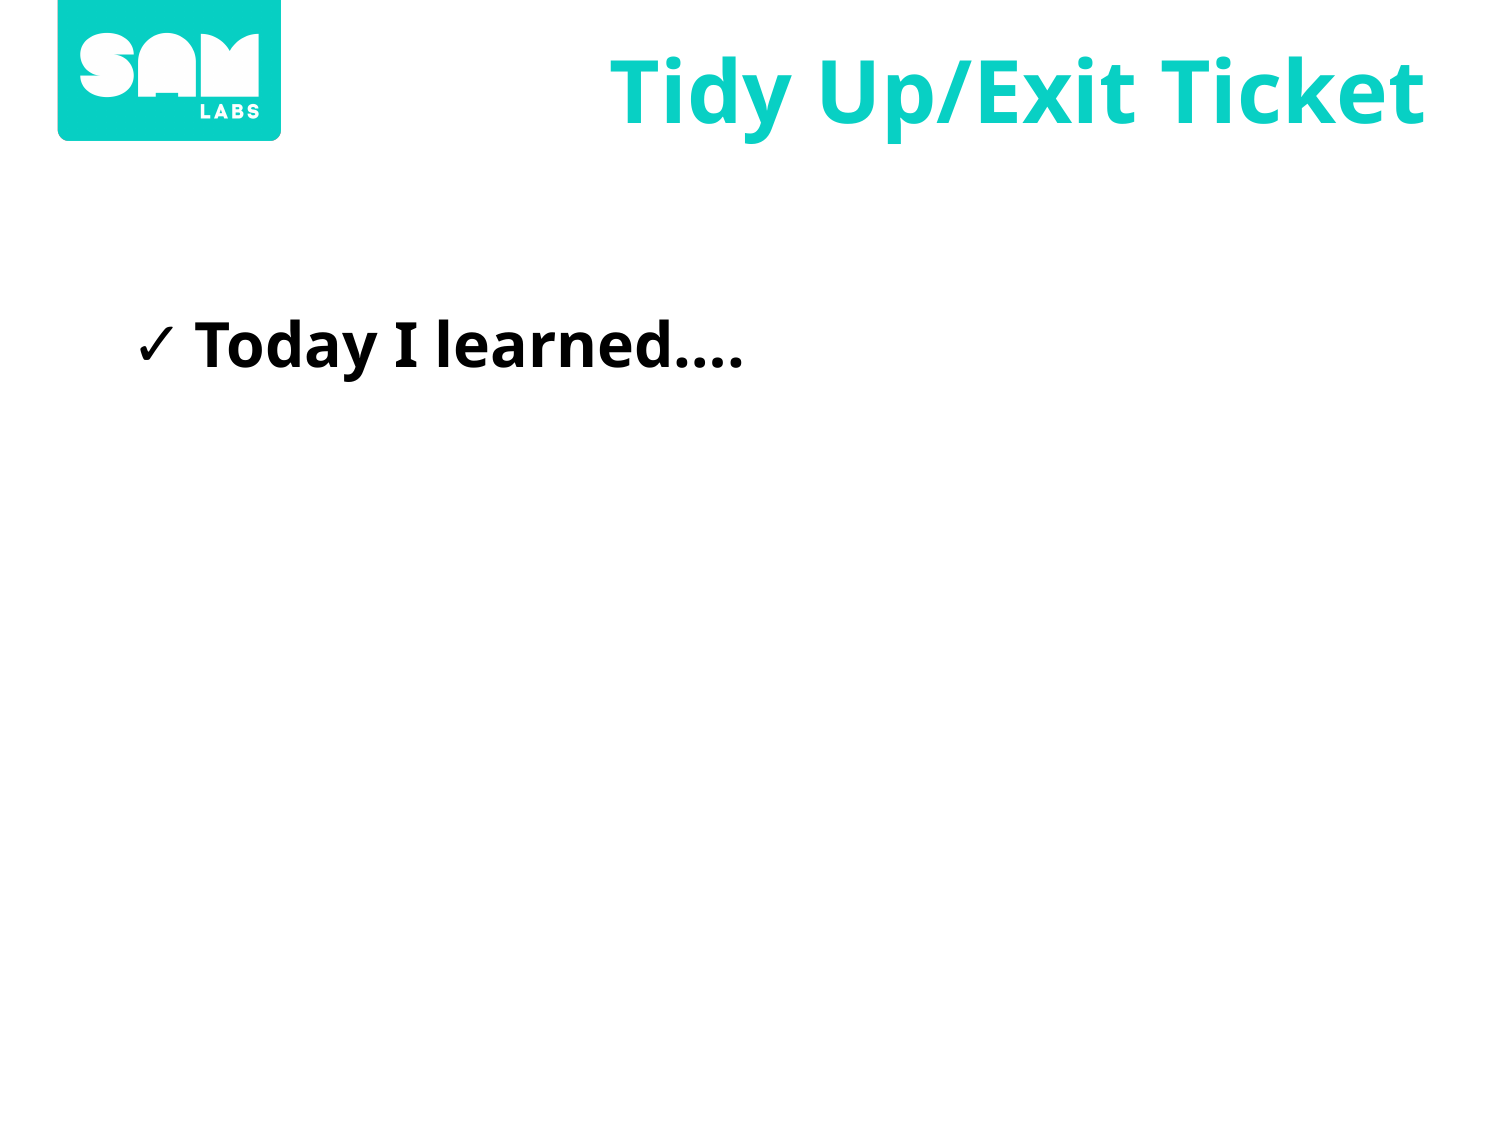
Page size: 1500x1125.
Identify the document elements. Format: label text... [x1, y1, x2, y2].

picture [0, 0, 281, 142]
text_box Today I learned…. [95, 285, 1444, 499]
text_box Tidy Up/Exit Ticket [286, 39, 1427, 142]
